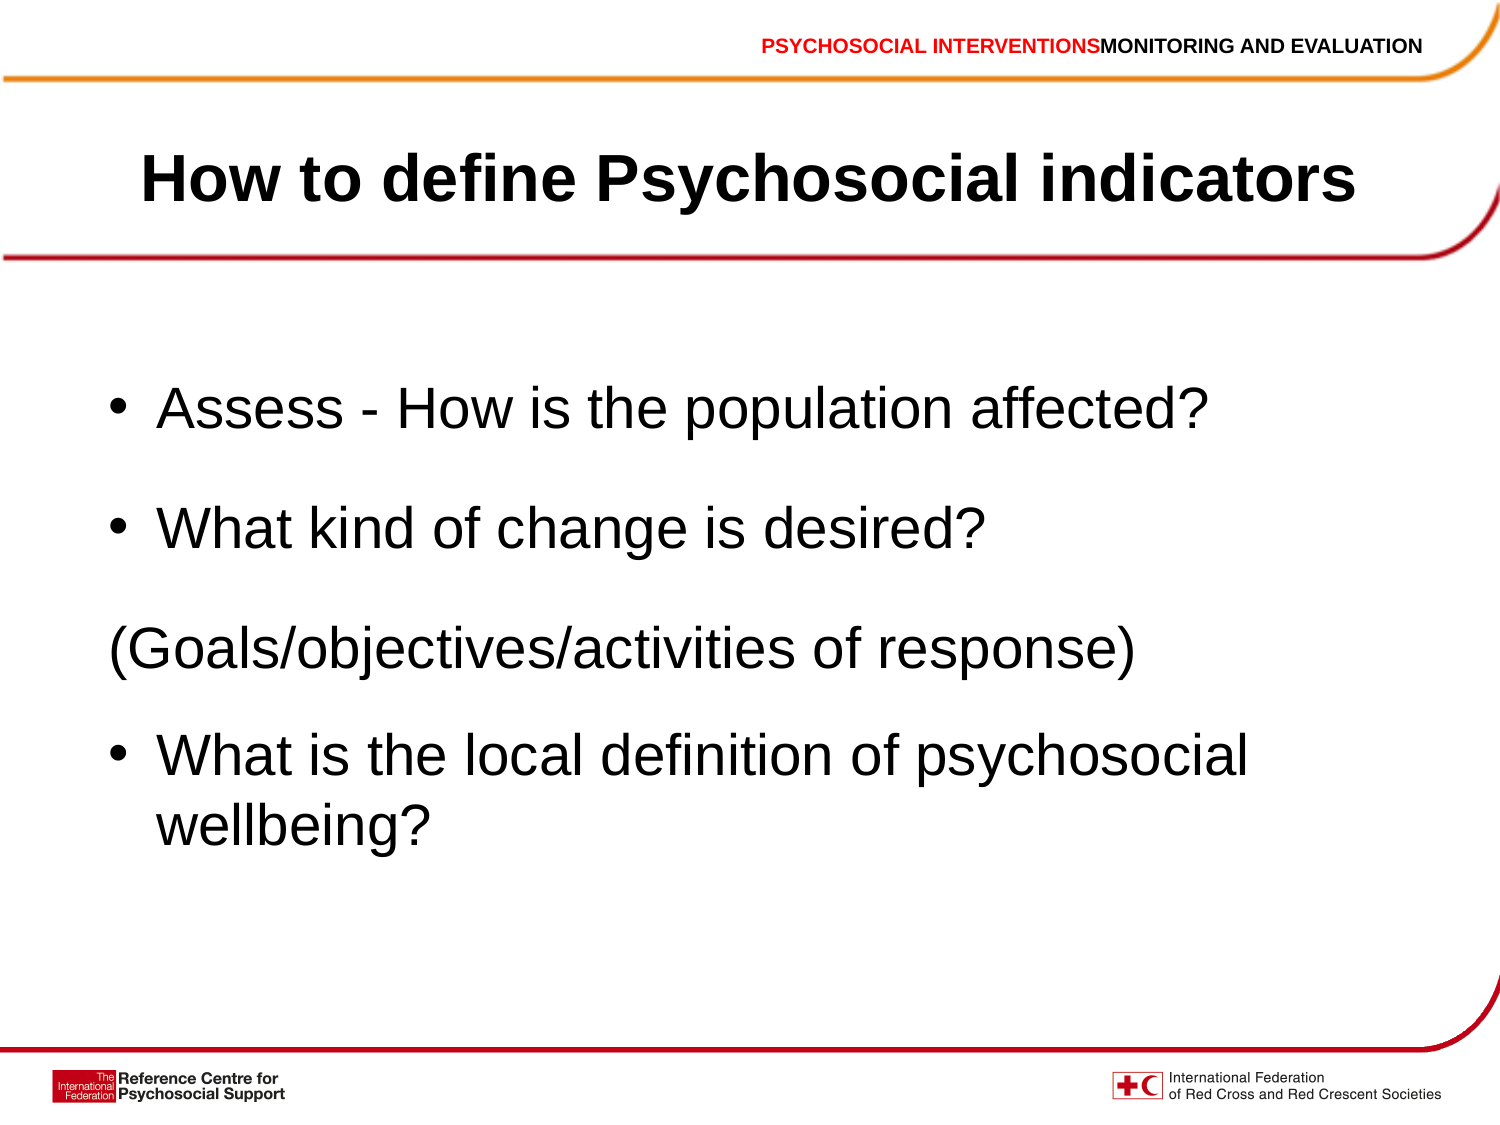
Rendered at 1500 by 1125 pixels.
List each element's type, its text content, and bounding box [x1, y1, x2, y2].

picture [0, 974, 1500, 1125]
text_box Assess - How is the population affected? What kind of change is desired? (Goals/objectives/activities of response) What is the local definition of psychosocial wellbeing? [75, 362, 1375, 865]
picture [0, 0, 1500, 265]
